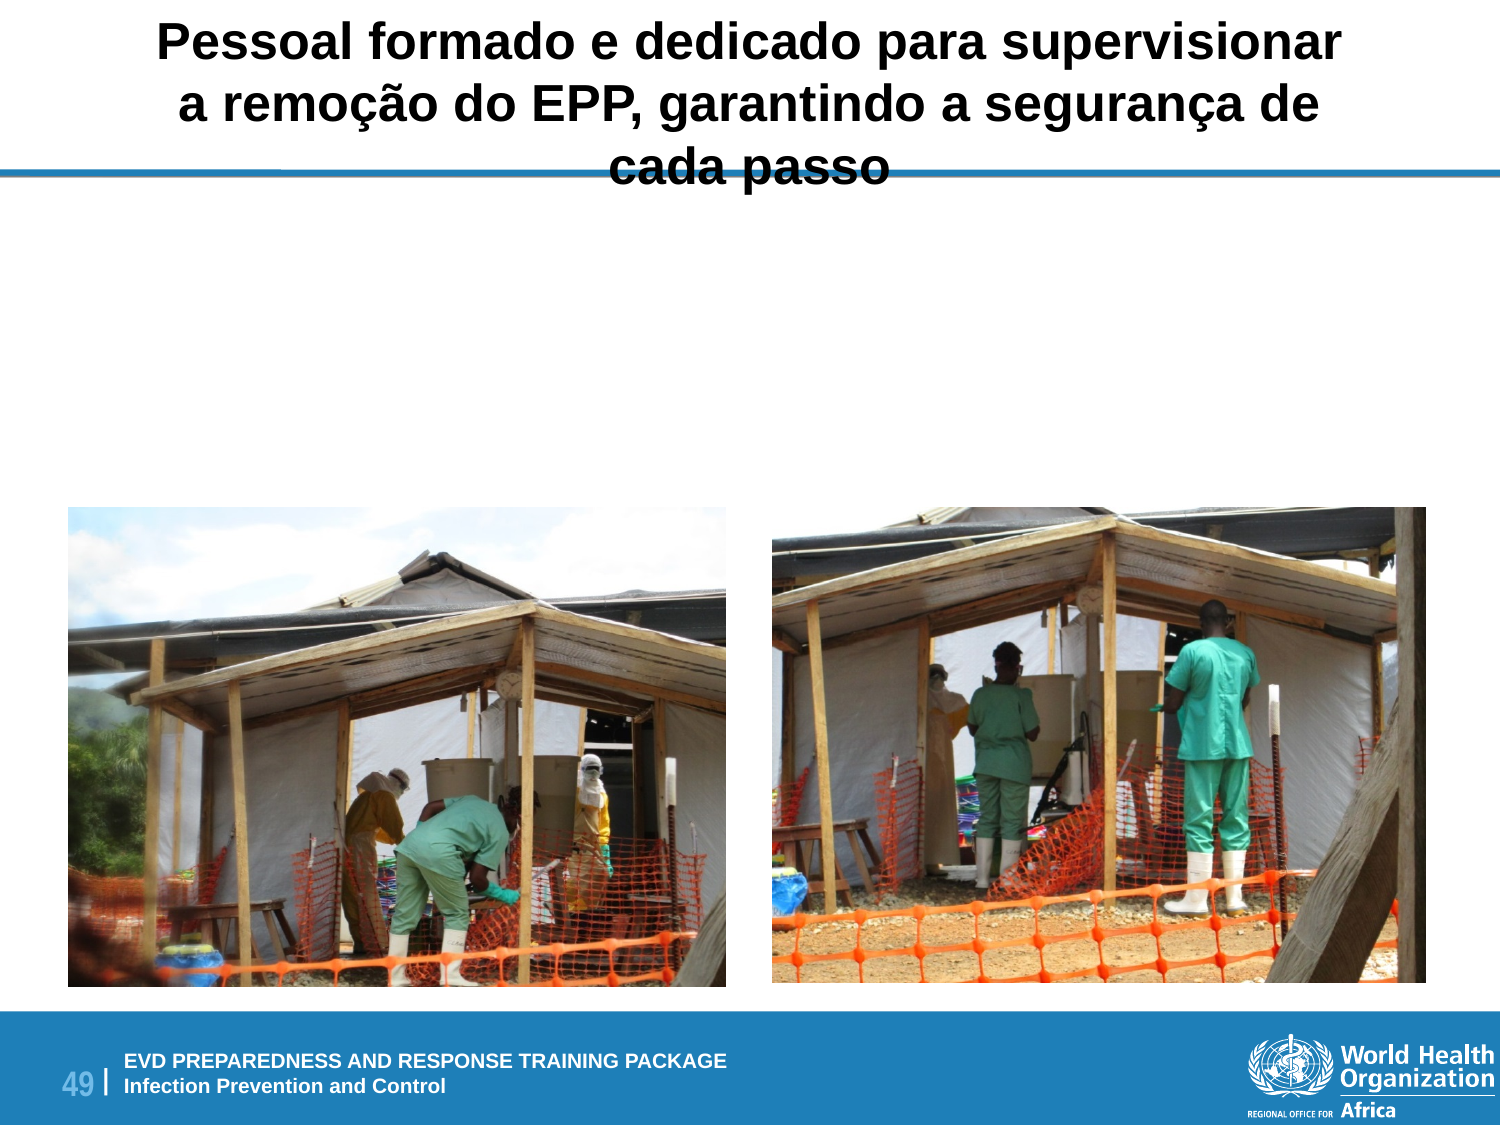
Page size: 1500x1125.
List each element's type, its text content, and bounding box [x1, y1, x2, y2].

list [772, 507, 1426, 984]
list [67, 507, 727, 987]
title Pessoal formado e dedicado para supervisionar a remoção do EPP, garantindo a segurança de cada passo [131, 7, 1369, 195]
